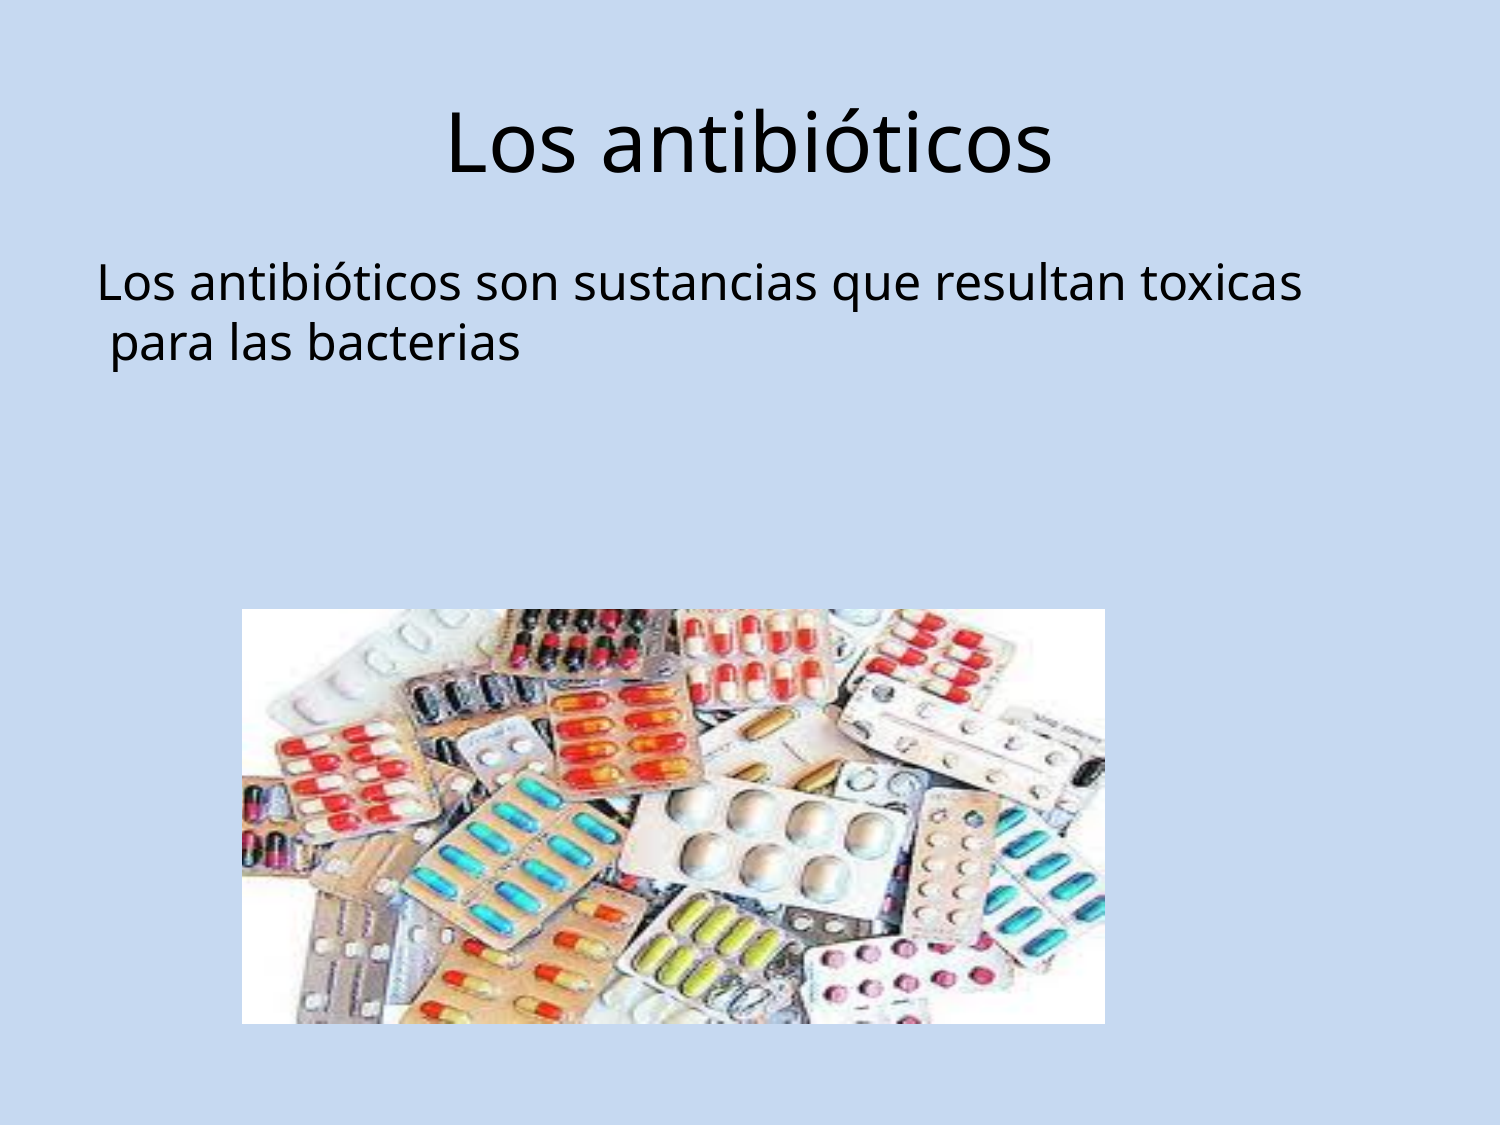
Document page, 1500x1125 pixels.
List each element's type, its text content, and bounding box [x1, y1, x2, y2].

picture [241, 609, 1105, 1024]
title Los antibióticos [75, 45, 1425, 233]
text_box Los antibióticos son sustancias que resultan toxicas para las bacterias [81, 243, 1332, 379]
